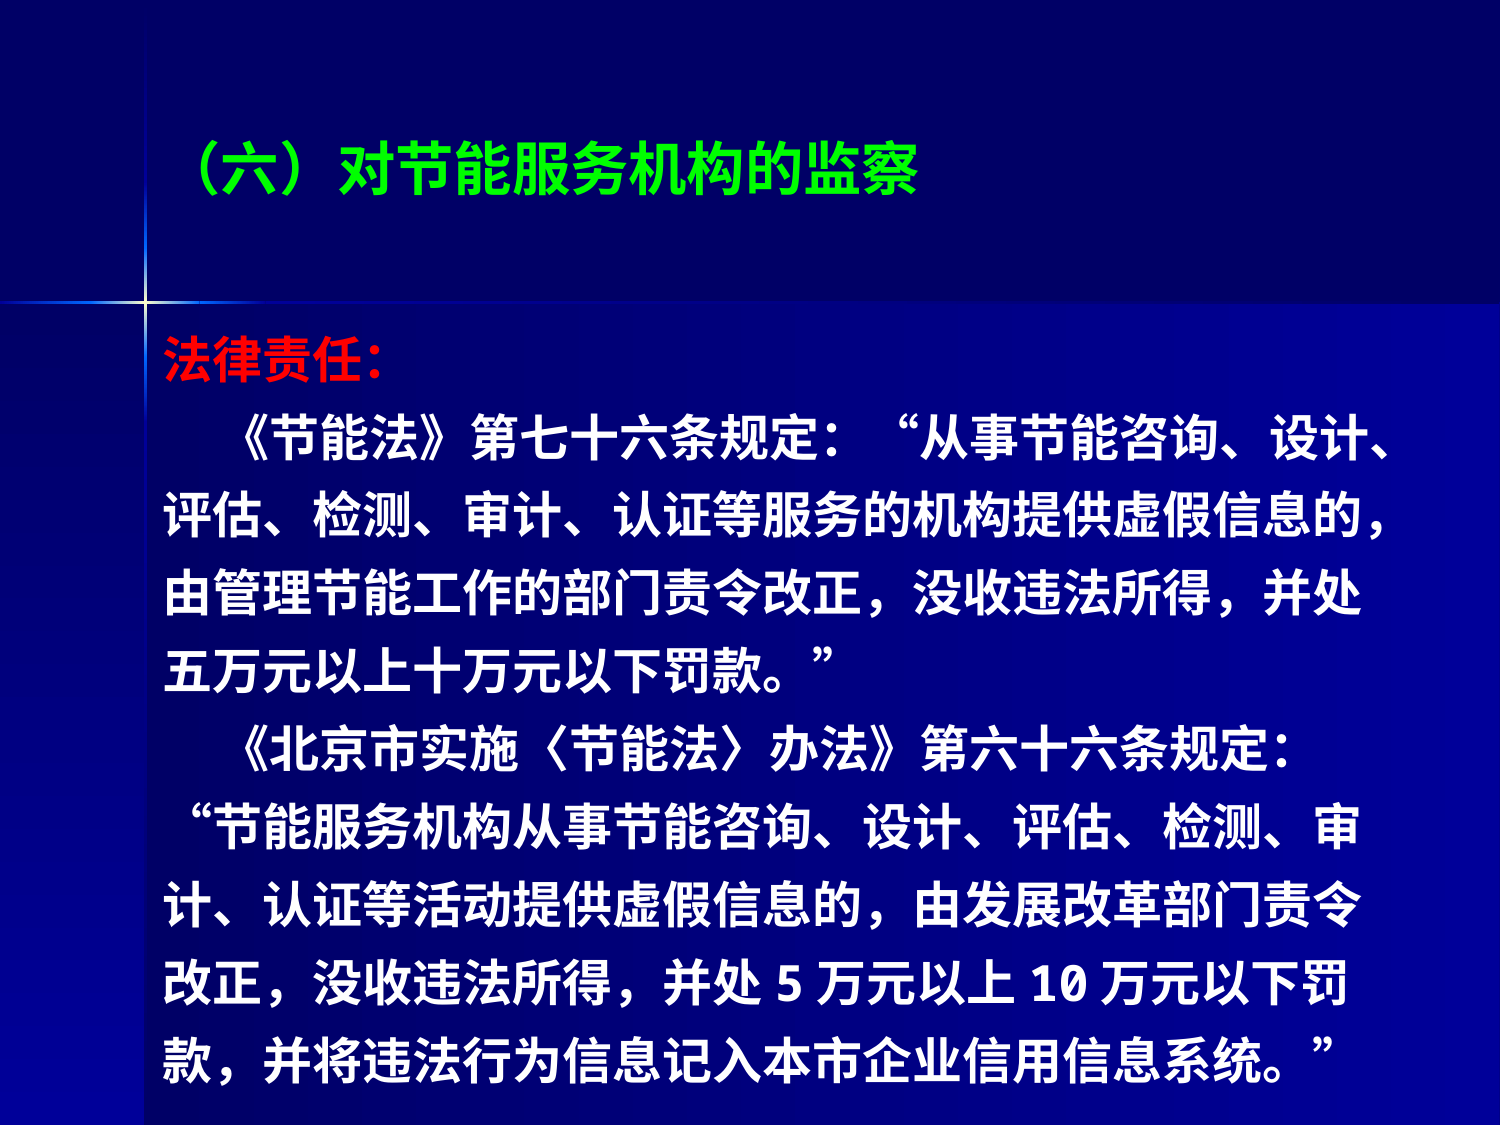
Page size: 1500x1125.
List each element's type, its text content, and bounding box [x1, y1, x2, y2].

title （六）对节能服务机构的监察 [147, 49, 1413, 286]
list 法律责任： 《节能法》第七十六条规定：“从事节能咨询、设计、评估、检测、审计、认证等服务的机构提供虚假信息的，由管理节能工作的部门责令改正，没收违法所得，并处五万元以上十万元以下罚款。” 《北京市实施〈节能法〉办法》第六十六条规定：“节能服务机构从事节能咨询、设计、评估、检测、审计、认证等活动提供虚假信息的，由发展改革部门责令改正，没收违法所得，并处5万元以上10万元以下罚款，并将违法行为信息记入本市企业信用信息系统。” [147, 302, 1413, 1001]
